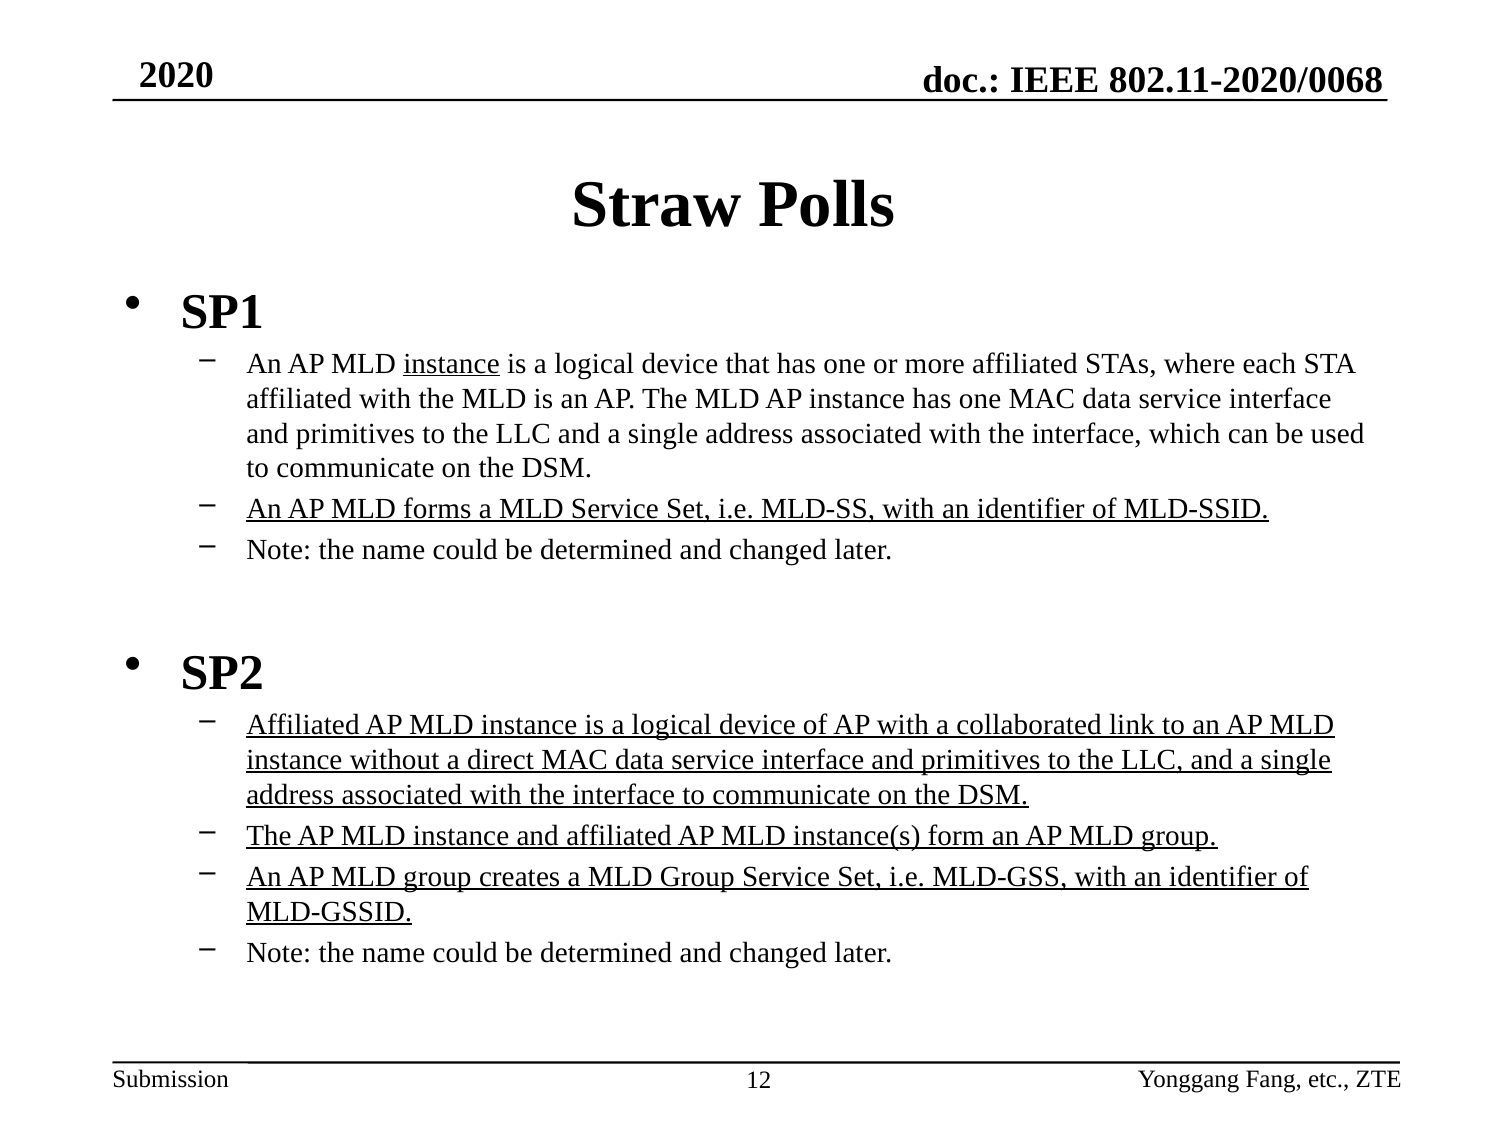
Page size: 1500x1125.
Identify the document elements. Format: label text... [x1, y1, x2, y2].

slide_number 12 [741, 1063, 777, 1093]
footer Yonggang Fang, etc., ZTE [1134, 1061, 1402, 1093]
title Straw Polls [88, 112, 1412, 288]
list SP1 An AP MLD instance is a logical device that has one or more affiliated STAs, where each STA affiliated with the MLD is an AP. The MLD AP instance has one MAC data service interface and primitives to the LLC and a single address associated with the interface, which can be used to communicate on the DSM. An AP MLD forms a MLD Service Set, i.e. MLD-SS, with an identifier of MLD-SSID. Note: the name could be determined and changed later. SP2 Affiliated AP MLD instance is a logical device of AP with a collaborated link to an AP MLD instance without a direct MAC data service interface and primitives to the LLC, and a single address associated with the interface to communicate on the DSM. The AP MLD instance and affiliated AP MLD instance(s) form an AP MLD group. An AP MLD group creates a MLD Group Service Set, i.e. MLD-GSS, with an identifier of MLD-GSSID. Note: the name could be determined and changed later. [109, 270, 1385, 1063]
